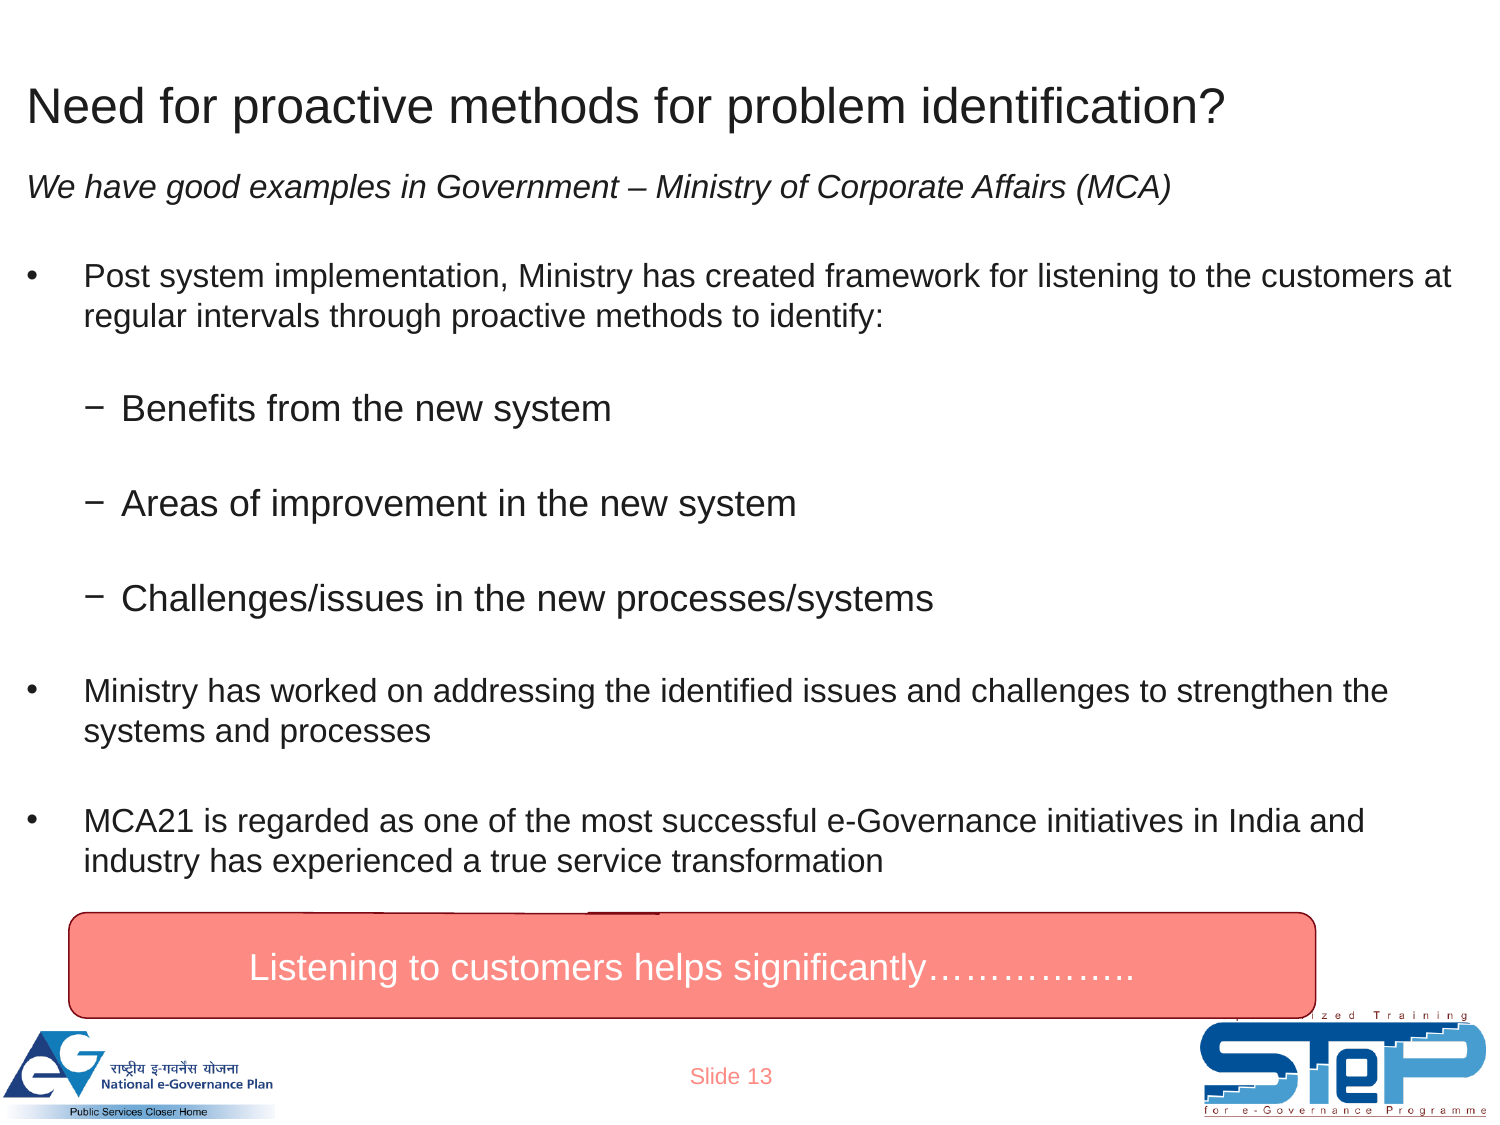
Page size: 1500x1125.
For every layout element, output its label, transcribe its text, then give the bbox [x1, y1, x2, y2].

picture [2, 1031, 275, 1119]
text_box Listening to customers helps significantly…………….. [68, 912, 1316, 1019]
text_box Need for proactive methods for problem identification? [26, 73, 1471, 164]
list We have good examples in Government – Ministry of Corporate Affairs (MCA) Post system implementation, Ministry has created framework for listening to the customers at regular intervals through proactive methods to identify: Benefits from the new system Areas of improvement in the new system Challenges/issues in the new processes/systems Ministry has worked on addressing the identified issues and challenges to strengthen the systems and processes MCA21 is regarded as one of the most successful e-Governance initiatives in India and industry has experienced a true service transformation [25, 164, 1474, 898]
picture [1200, 1011, 1486, 1117]
